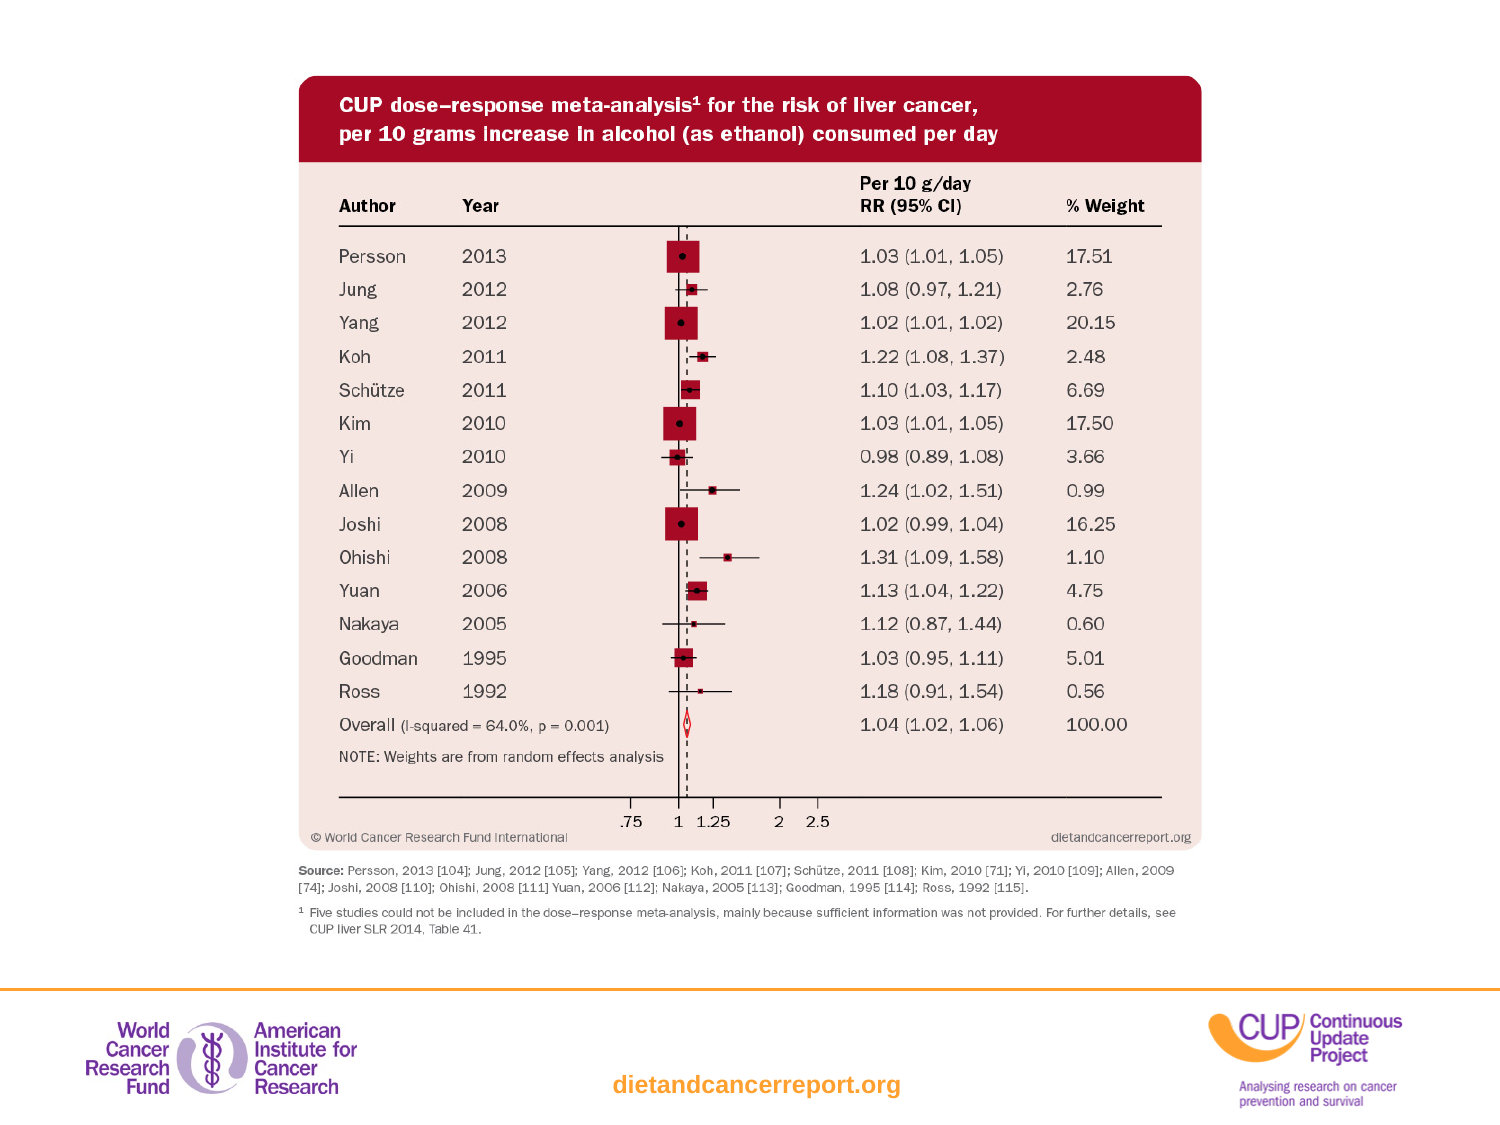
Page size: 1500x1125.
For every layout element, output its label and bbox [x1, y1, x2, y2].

picture [1207, 1013, 1403, 1109]
picture [86, 1022, 357, 1094]
picture [272, 49, 1229, 960]
